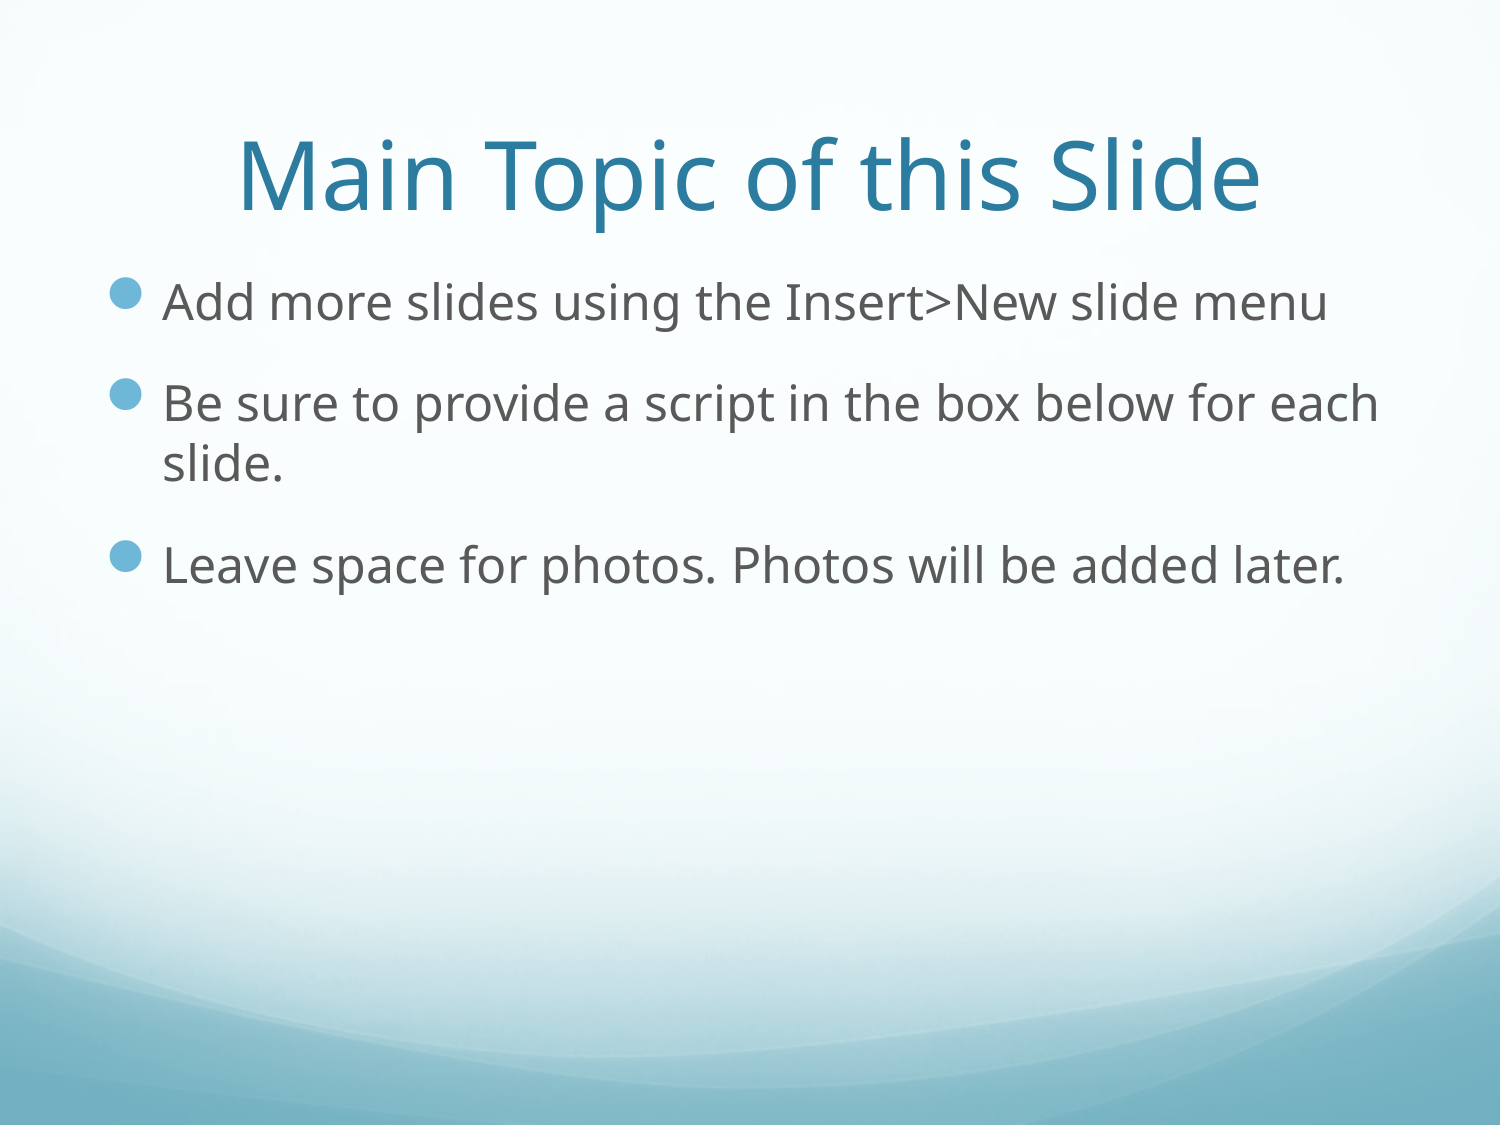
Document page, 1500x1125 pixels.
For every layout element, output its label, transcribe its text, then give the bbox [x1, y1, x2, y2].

list Add more slides using the Insert>New slide menu Be sure to provide a script in the box below for each slide. Leave space for photos. Photos will be added later. [90, 262, 1410, 975]
title Main Topic of this Slide [90, 17, 1410, 237]
